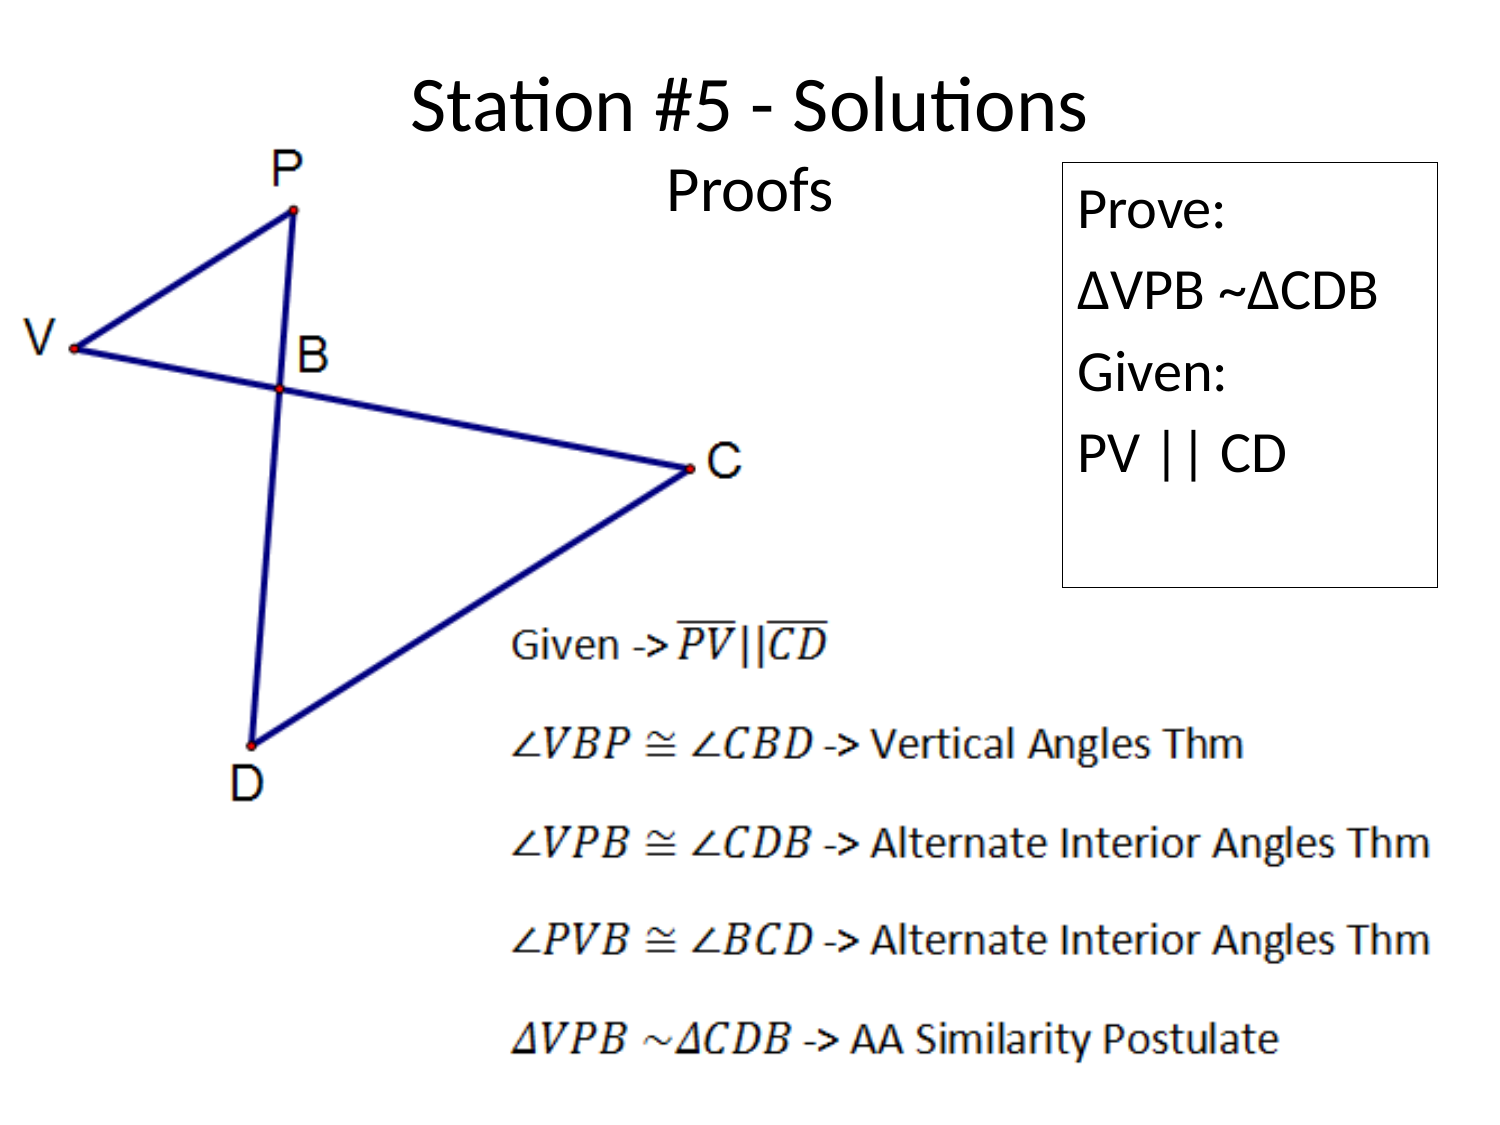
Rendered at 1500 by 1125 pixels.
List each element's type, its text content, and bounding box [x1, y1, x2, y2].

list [0, 124, 763, 847]
title Station #5 - Solutions Proofs [75, 45, 1425, 233]
picture [499, 599, 1455, 1088]
text_box Prove: ΔVPB ~ΔCDB Given: PV || CD [1062, 162, 1438, 588]
